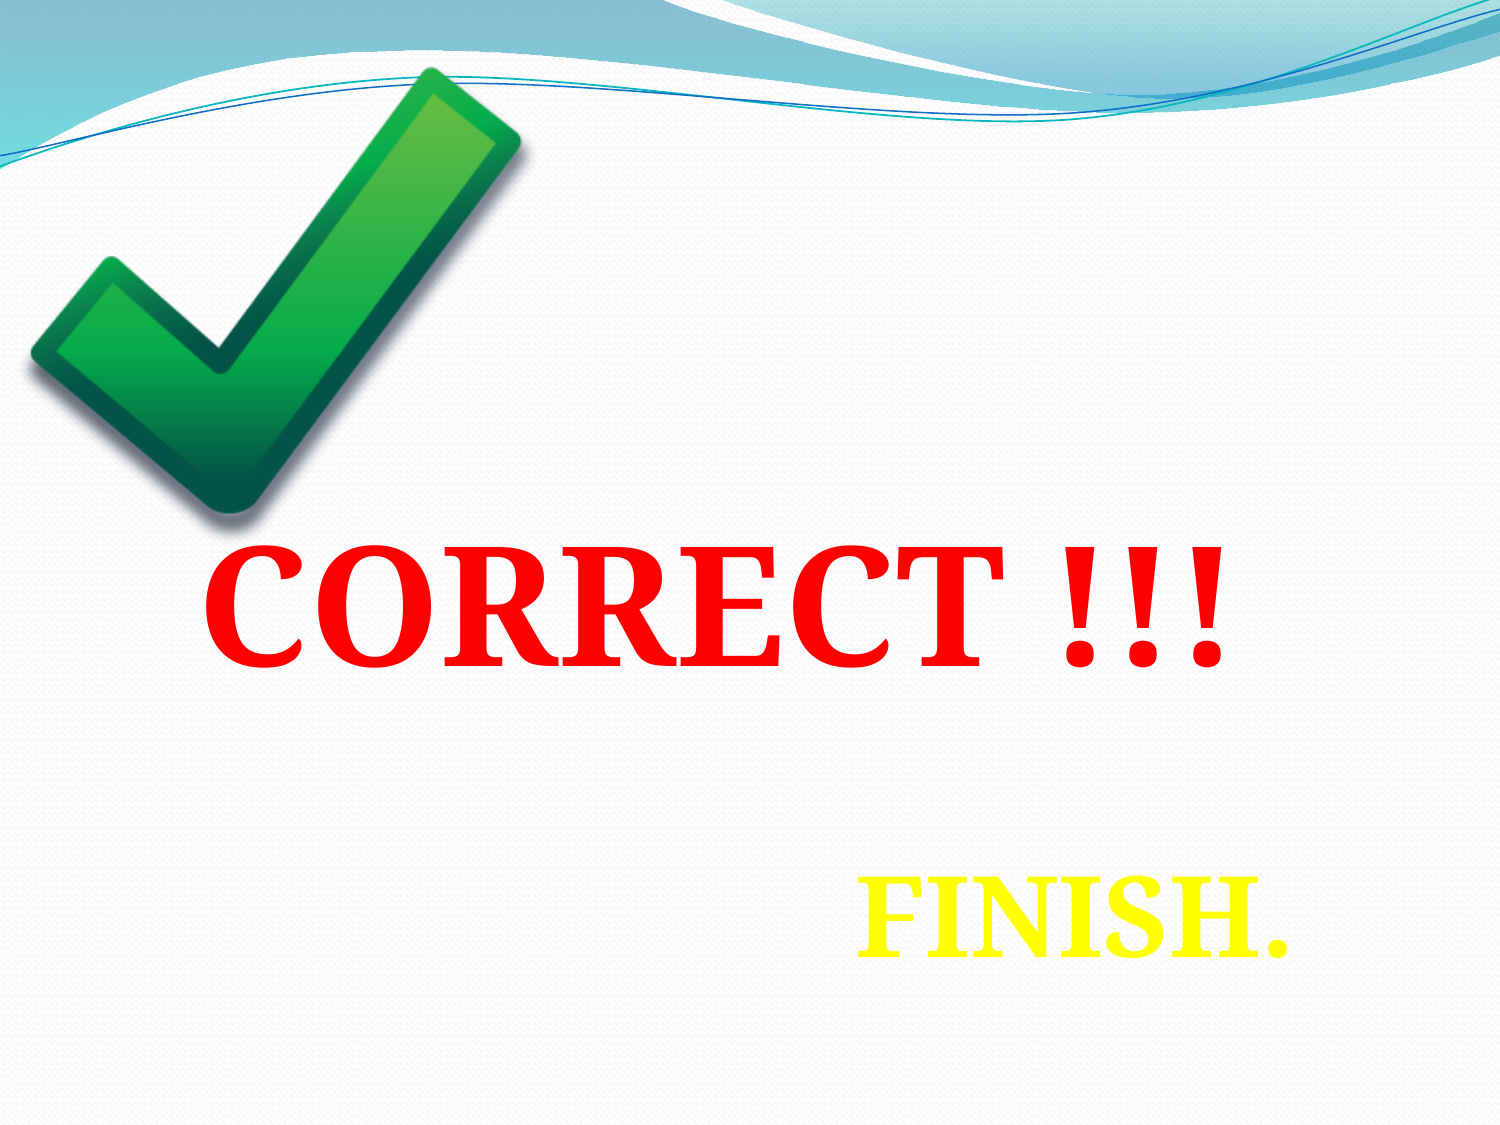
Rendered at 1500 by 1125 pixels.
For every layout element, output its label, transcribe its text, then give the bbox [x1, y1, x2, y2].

picture [0, 58, 569, 556]
text_box Finish. [703, 837, 1448, 988]
text_box Correct !!! [182, 492, 1256, 708]
